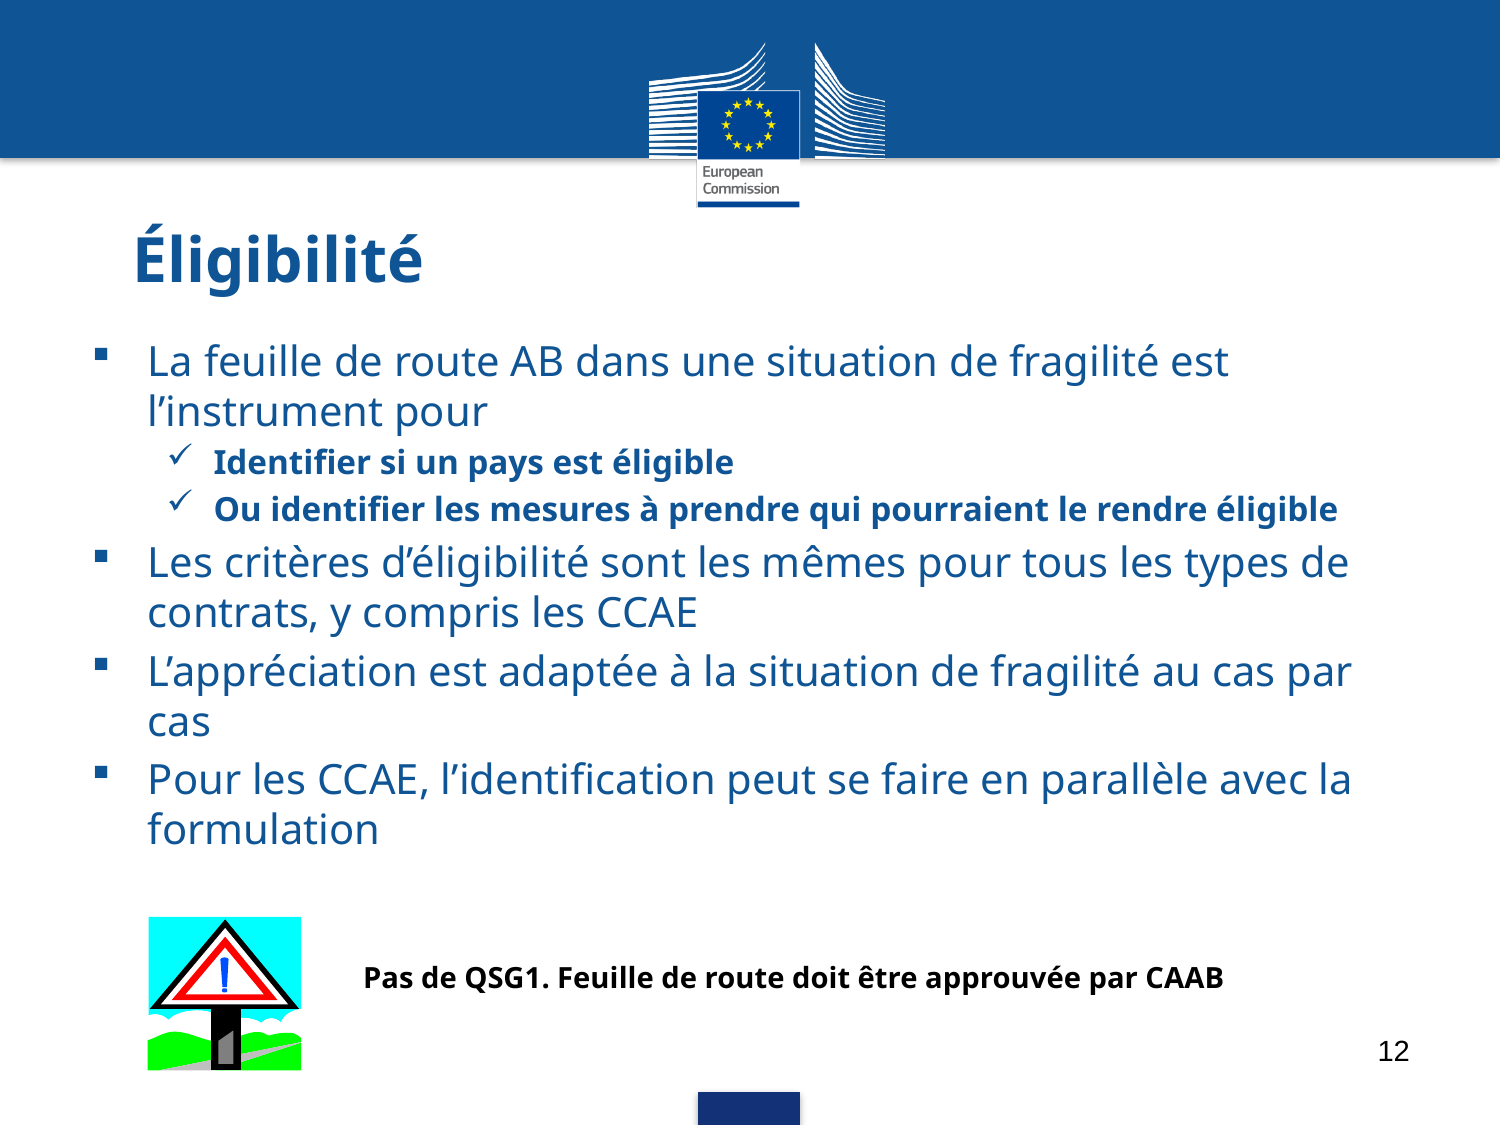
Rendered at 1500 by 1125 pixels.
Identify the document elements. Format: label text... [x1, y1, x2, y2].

title Éligibilité [58, 210, 1409, 305]
list La feuille de route AB dans une situation de fragilité est l’instrument pour Identifier si un pays est éligible Ou identifier les mesures à prendre qui pourraient le rendre éligible Les critères d’éligibilité sont les mêmes pour tous les types de contrats, y compris les CCAE L’appréciation est adaptée à la situation de fragilité au cas par cas Pour les CCAE, l’identification peut se faire en parallèle avec la formulation [76, 278, 1427, 971]
picture [649, 42, 885, 208]
picture [147, 916, 302, 1071]
slide_number 12 [1074, 1024, 1426, 1103]
text_box Pas de QSG1. Feuille de route doit être approuvée par CAAB [348, 952, 1365, 1002]
